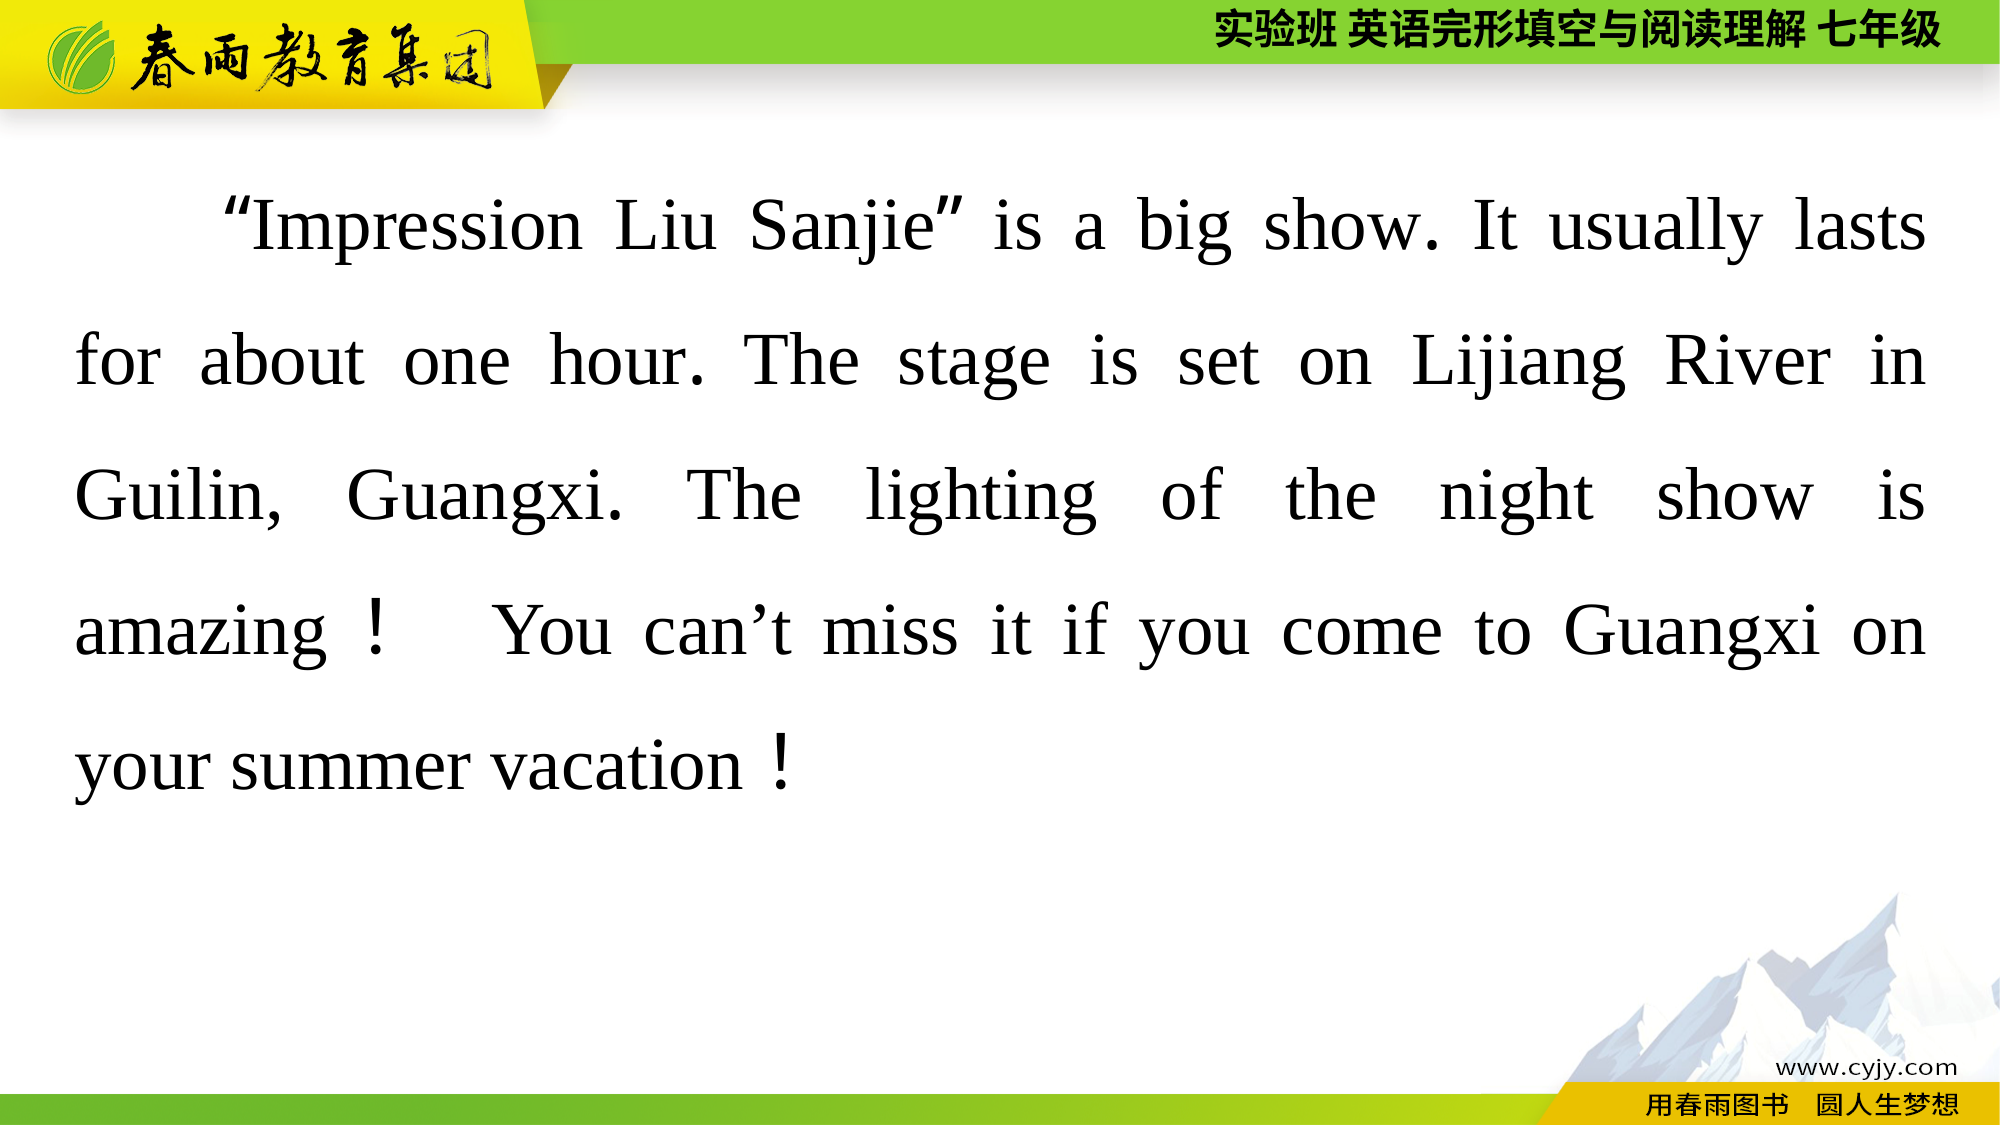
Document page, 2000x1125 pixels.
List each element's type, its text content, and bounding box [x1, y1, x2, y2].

list “Impression Liu Sanjie” is a big show. It usually lasts for about one hour. The stage is set on Lijiang River in Guilin, Guangxi. The lighting of the night show is amazing！ You can’t miss it if you come to Guangxi on your summer vacation！ [59, 122, 1944, 802]
picture [0, 0, 2000, 1125]
